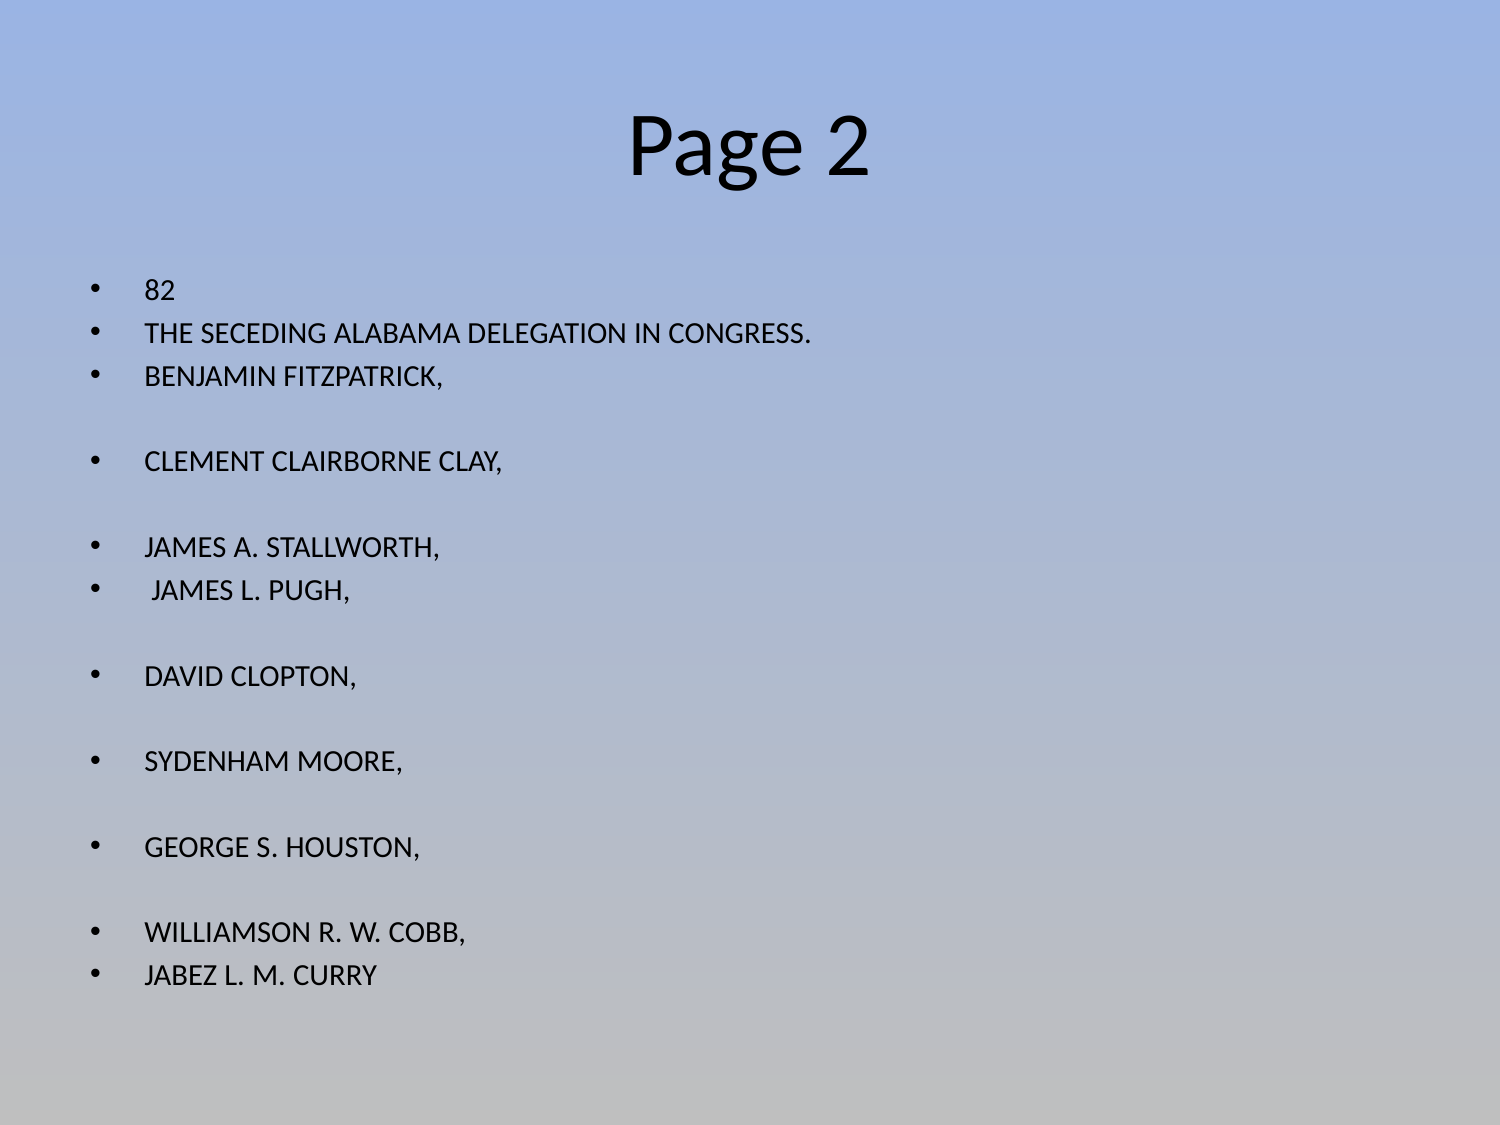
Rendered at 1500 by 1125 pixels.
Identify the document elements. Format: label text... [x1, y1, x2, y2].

list 82 THE SECEDING ALABAMA DELEGATION IN CONGRESS. BENJAMIN FITZPATRICK, CLEMENT CLAIRBORNE CLAY, JAMES A. STALLWORTH, JAMES L. PUGH, DAVID CLOPTON, SYDENHAM MOORE, GEORGE S. HOUSTON, WILLIAMSON R. W. COBB, JABEZ L. M. CURRY [75, 262, 1425, 1005]
title Page 2 [75, 45, 1425, 233]
